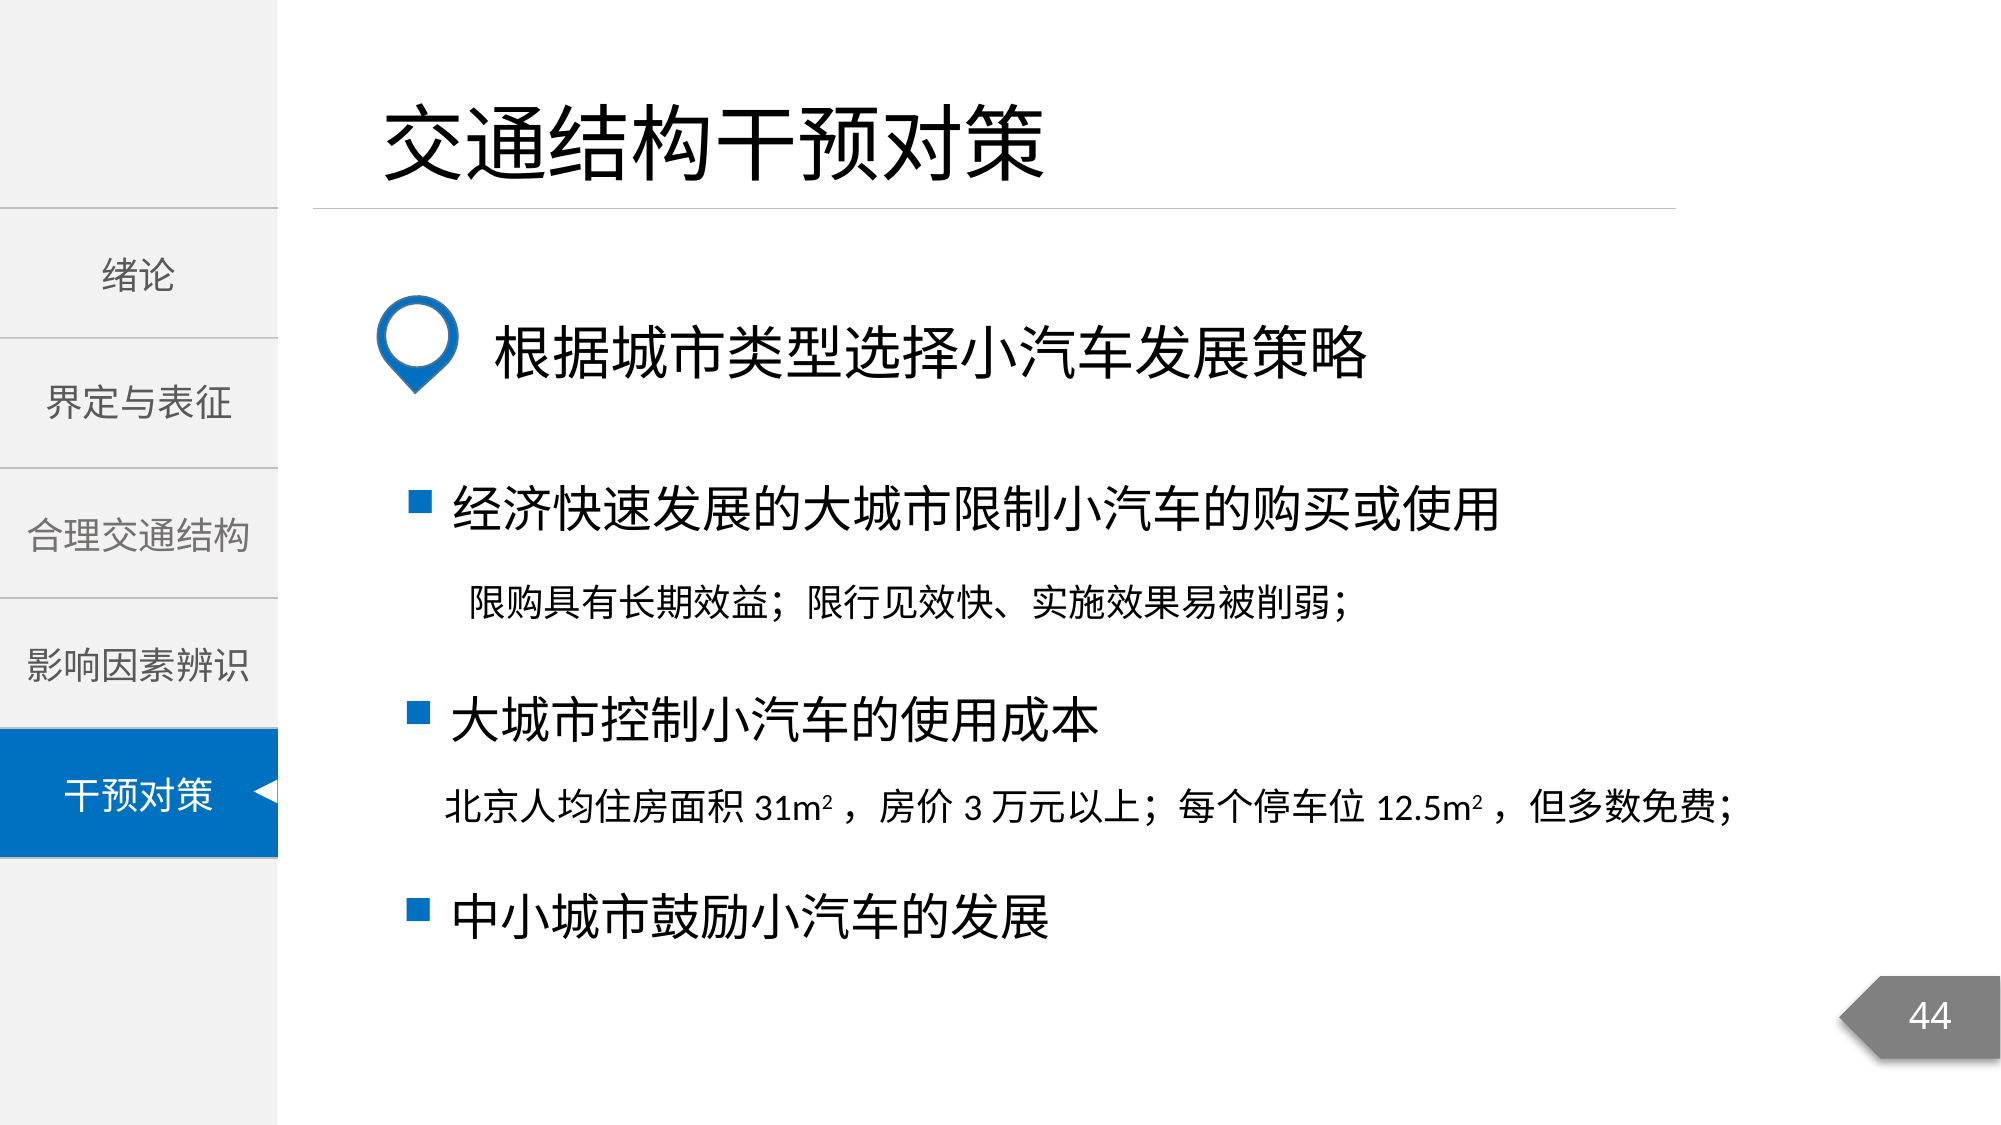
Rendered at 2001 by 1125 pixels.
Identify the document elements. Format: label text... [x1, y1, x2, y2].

text_box 经济快速发展的大城市限制小汽车的购买或使用 [390, 439, 1518, 545]
text_box 中小城市鼓励小汽车的发展 [388, 847, 1066, 953]
text_box 北京人均住房面积31m2，房价3万元以上；每个停车位12.5m2，但多数免费； [430, 775, 1769, 836]
text_box 大城市控制小汽车的使用成本 [388, 650, 1116, 756]
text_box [377, 296, 458, 377]
text_box 根据城市类型选择小汽车发展策略 [479, 308, 1383, 394]
text_box 限购具有长期效益；限行见效快、实施效果易被削弱； [453, 571, 1384, 632]
